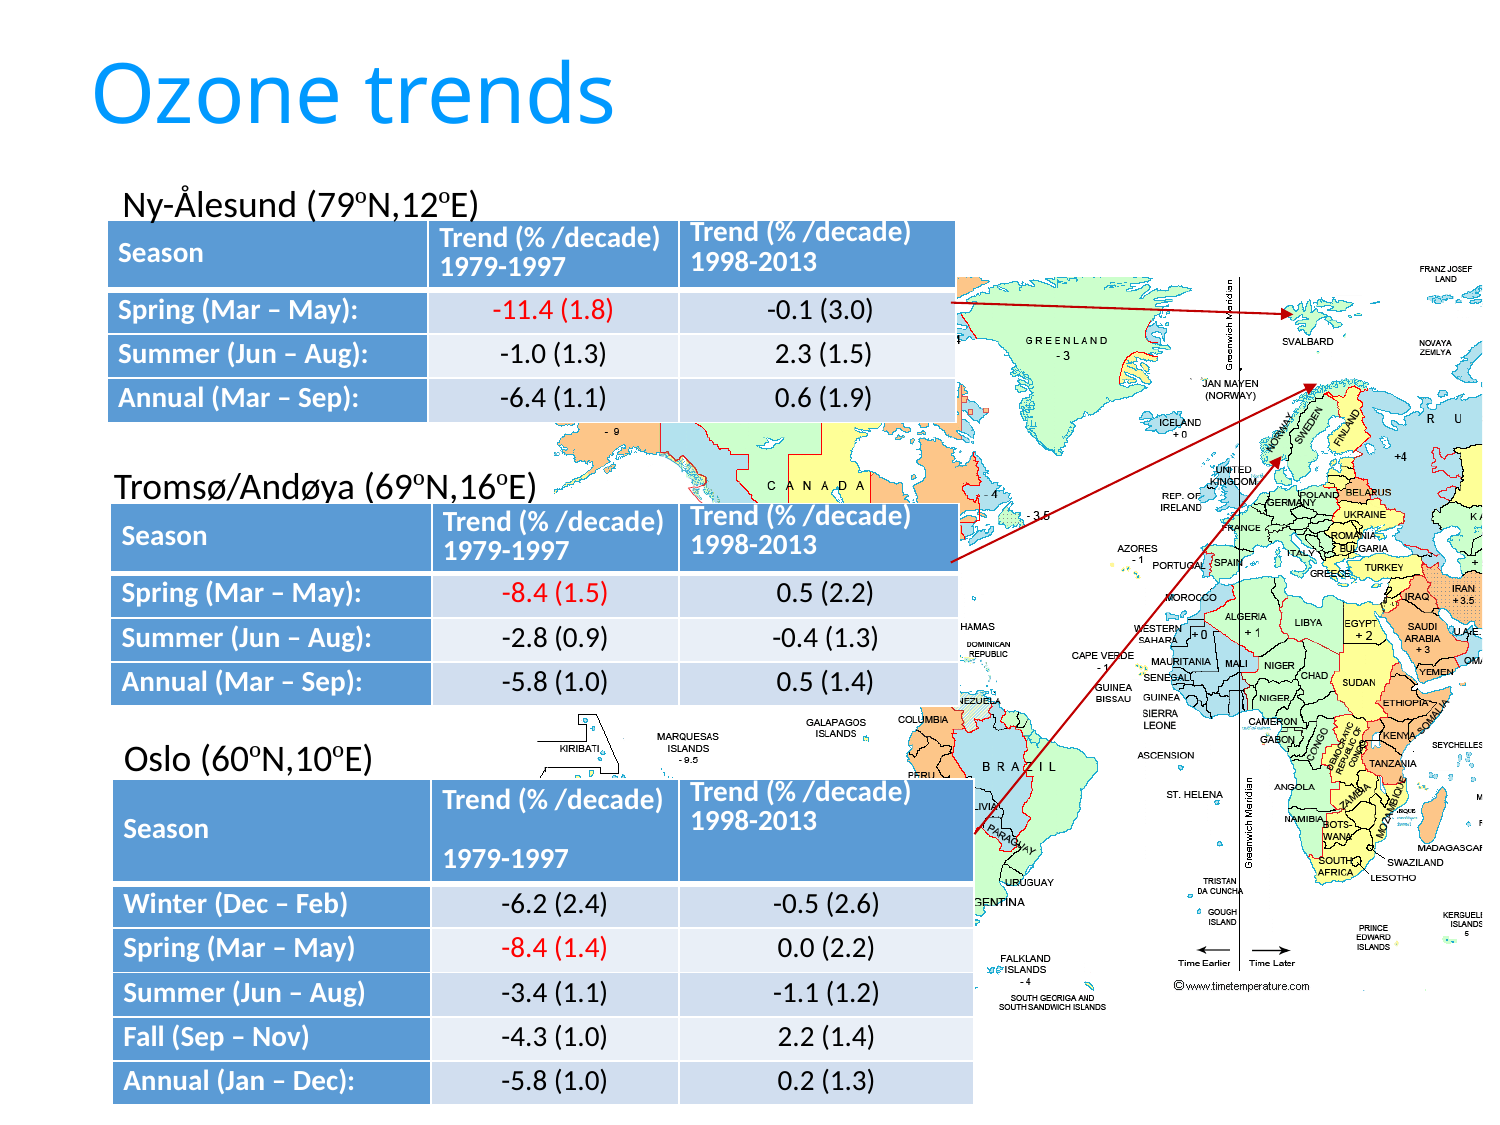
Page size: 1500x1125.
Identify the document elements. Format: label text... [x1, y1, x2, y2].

table_header Season [113, 780, 430, 881]
picture [537, 233, 1483, 1022]
table_cell Annual (Mar – Sep): [111, 663, 431, 705]
table_cell Fall (Sep – Nov) [113, 1018, 430, 1060]
title Ozone trends [75, 45, 1425, 149]
table_cell Spring (Mar – May): [108, 293, 427, 333]
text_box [950, 383, 1317, 563]
table_header Season [108, 233, 427, 287]
table_header Season [111, 504, 431, 571]
table_cell Summer (Jun – Aug): [108, 335, 427, 377]
text_box Tromsø/Andøya (69ºN,16ºE) [99, 454, 537, 515]
table_cell -4.3 (1.0) [432, 1018, 678, 1060]
text_box Ny-Ålesund (79ºN,12ºE) [107, 172, 505, 233]
table_cell -6.4 (1.1) [429, 379, 537, 422]
table_cell -5.8 (1.0) [432, 1062, 678, 1104]
table_cell -3.4 (1.1) [432, 973, 537, 1016]
table_cell -5.8 (1.0) [433, 663, 537, 705]
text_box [950, 302, 1294, 315]
table_header Trend (% /decade) 1979-1997 [433, 504, 537, 571]
table_cell Spring (Mar – May): [111, 576, 431, 617]
table_cell Winter (Dec – Feb) [113, 887, 430, 927]
table_cell -6.2 (2.4) [432, 887, 537, 927]
table_cell -8.4 (1.4) [432, 929, 537, 972]
table_cell 0.2 (1.3) [680, 1062, 973, 1104]
table_cell 2.2 (1.4) [680, 1022, 973, 1060]
table_cell Summer (Jun – Aug) [113, 973, 430, 1016]
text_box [974, 456, 1282, 835]
table_cell -8.4 (1.5) [433, 576, 537, 617]
table_cell Summer (Jun – Aug): [111, 619, 431, 661]
table_cell Annual (Mar – Sep): [108, 379, 427, 422]
table_header Trend (% /decade) 1998-2013 [680, 221, 955, 233]
table_cell -11.4 (1.8) [429, 293, 537, 333]
table_cell -2.8 (0.9) [433, 619, 537, 661]
table_header Trend (% /decade) 1979-1997 [432, 780, 537, 881]
table_cell Spring (Mar – May) [113, 929, 430, 972]
table_cell Annual (Jan – Dec): [113, 1062, 430, 1104]
table_cell -1.0 (1.3) [429, 335, 537, 377]
table_header Trend (% /decade) 1979-1997 [429, 221, 678, 287]
text_box Oslo (60ºN,10ºE) [109, 726, 389, 787]
